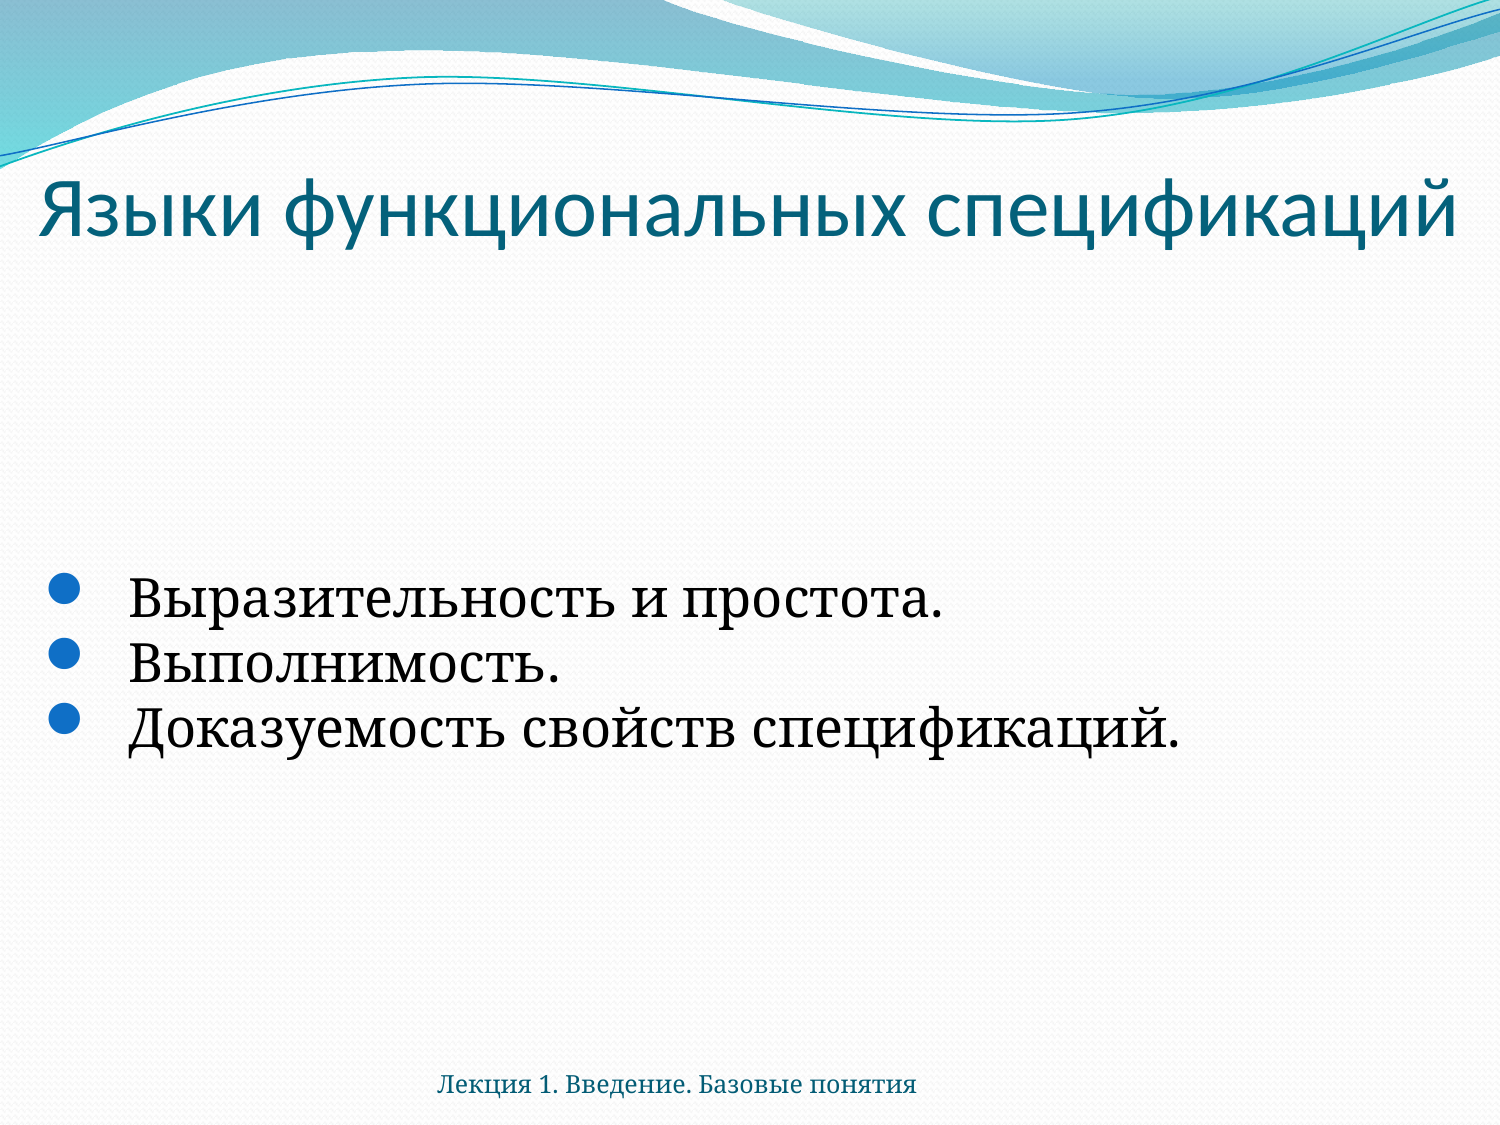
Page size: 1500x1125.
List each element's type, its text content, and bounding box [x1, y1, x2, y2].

list Выразительность и простота. Выполнимость. Доказуемость свойств спецификаций. [29, 250, 1471, 1071]
footer Лекция 1. Введение. Базовые понятия [437, 1042, 988, 1103]
title Языки функциональных спецификаций [29, 65, 1471, 250]
